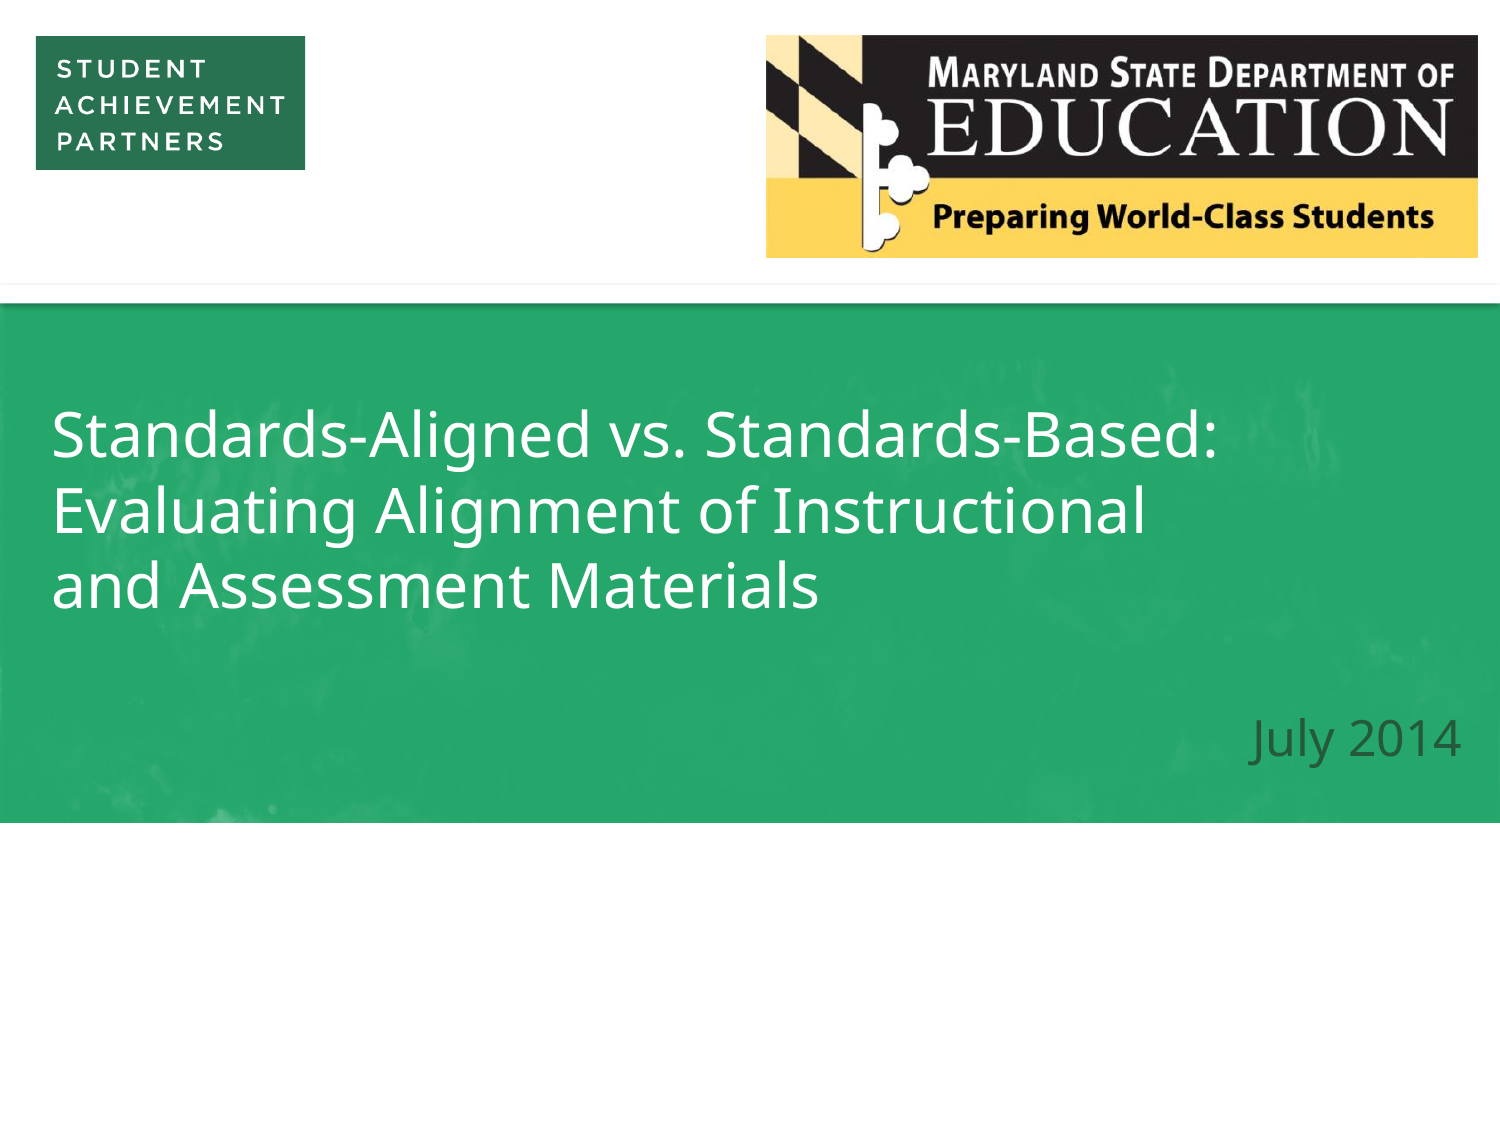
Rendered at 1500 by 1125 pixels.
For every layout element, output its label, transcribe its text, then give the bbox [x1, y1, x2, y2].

picture [0, 304, 1500, 823]
title Standards-Aligned vs. Standards-Based: Evaluating Alignment of Instructional and Assessment Materials [35, 387, 1478, 629]
picture [765, 35, 1478, 258]
subtitle July 2014 [35, 629, 1478, 760]
